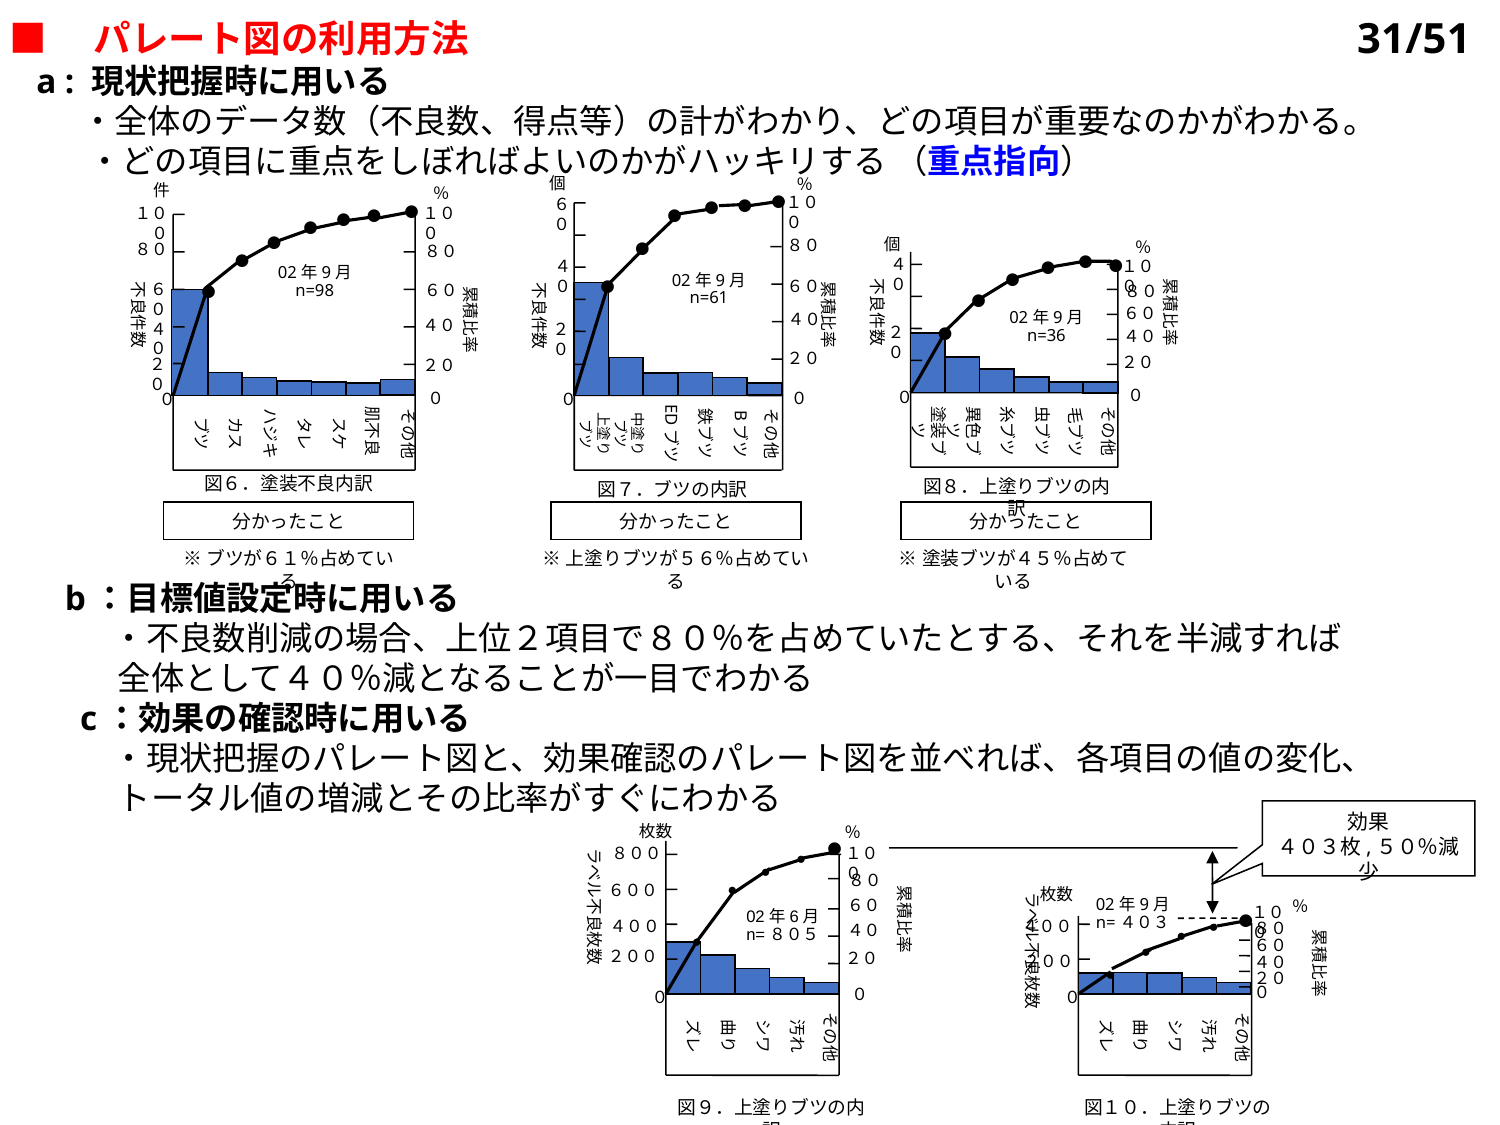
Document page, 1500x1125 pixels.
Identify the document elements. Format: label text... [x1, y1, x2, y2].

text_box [562, 800, 1475, 1125]
text_box 31/51 [1357, 18, 1500, 62]
text_box b：目標値設定時に用いる ・不良数削減の場合、上位２項目で８０％を占めていたとする、それを半減すれば 全体として４０％減となることが一目でわかる c：効果の確認時に用いる ・現状把握のパレート図と、効果確認のパレート図を並べれば、各項目の値の変化、 トータル値の増減とその比率がすぐにわかる [50, 570, 1450, 825]
text_box ■ パレート図の利用方法 a : 現状把握時に用いる ・全体のデータ数（不良数、得点等）の計がわかり、どの項目が重要なのかがわかる。 ・どの項目に重点をしぼればよいのかがハッキリする （重点指向） [0, 8, 1368, 188]
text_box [105, 165, 1190, 578]
